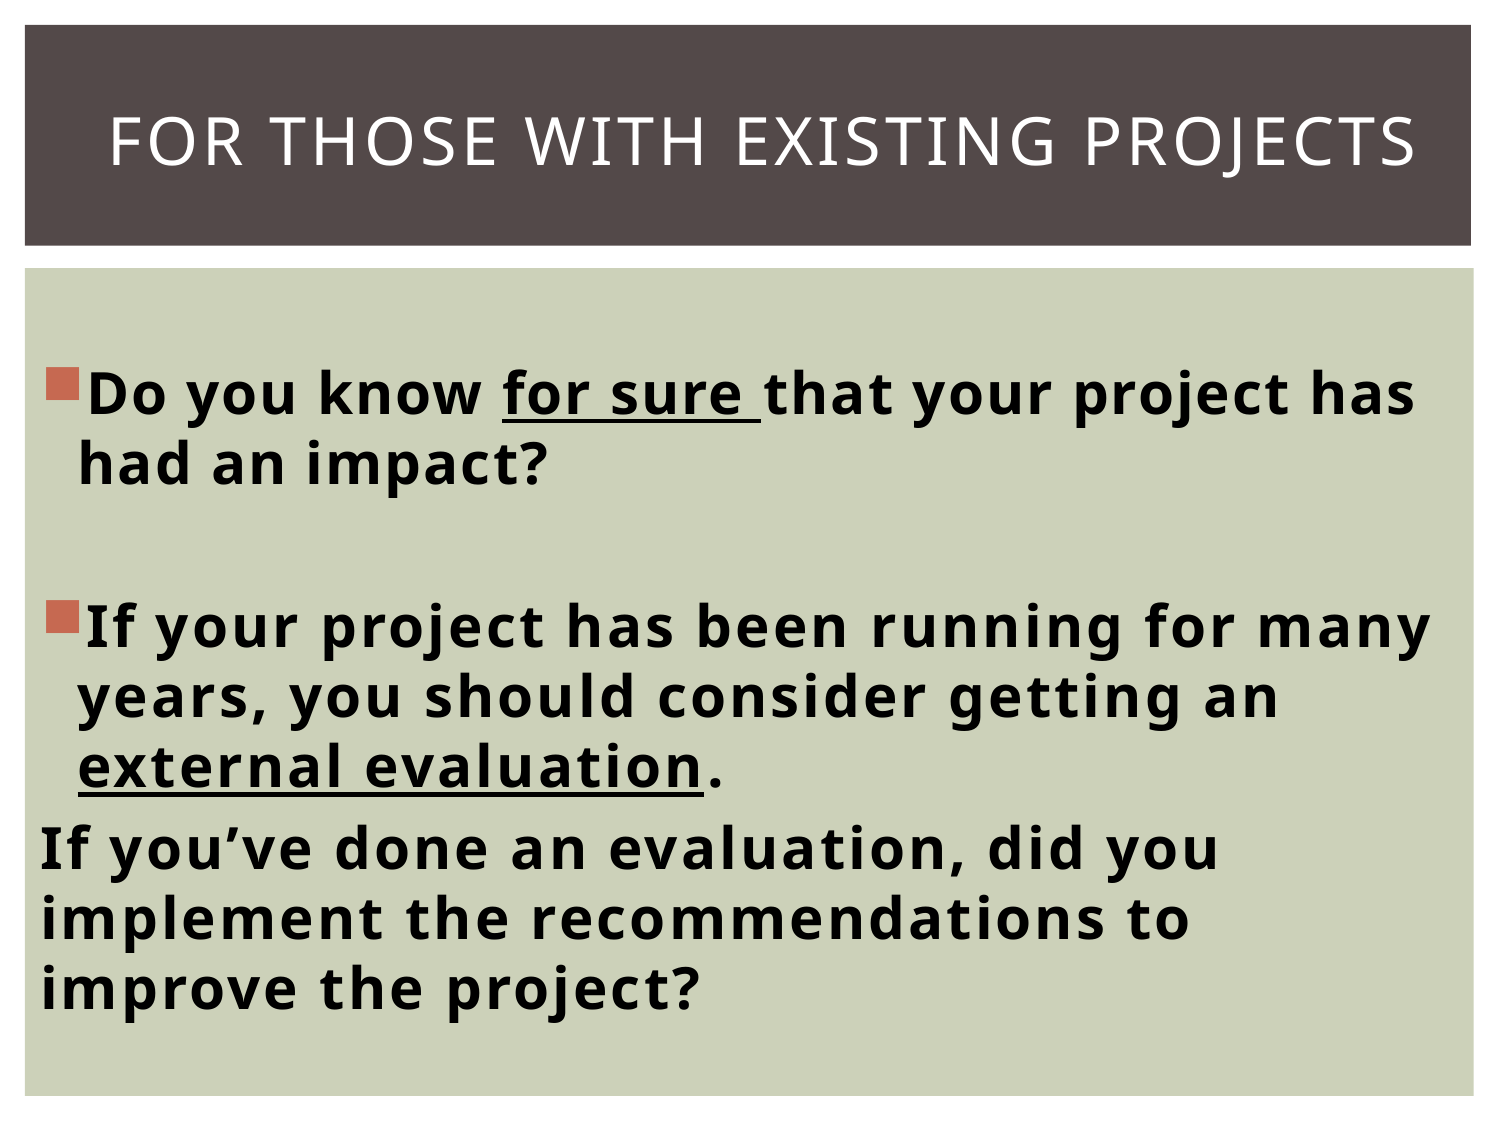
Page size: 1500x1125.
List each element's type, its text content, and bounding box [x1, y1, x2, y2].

title For Those with existing projects [88, 58, 1438, 220]
list Do you know for sure that your project has had an impact? If your project has been running for many years, you should consider getting an external evaluation. If you’ve done an evaluation, did you implement the recommendations to improve the project? [17, 267, 1459, 1094]
